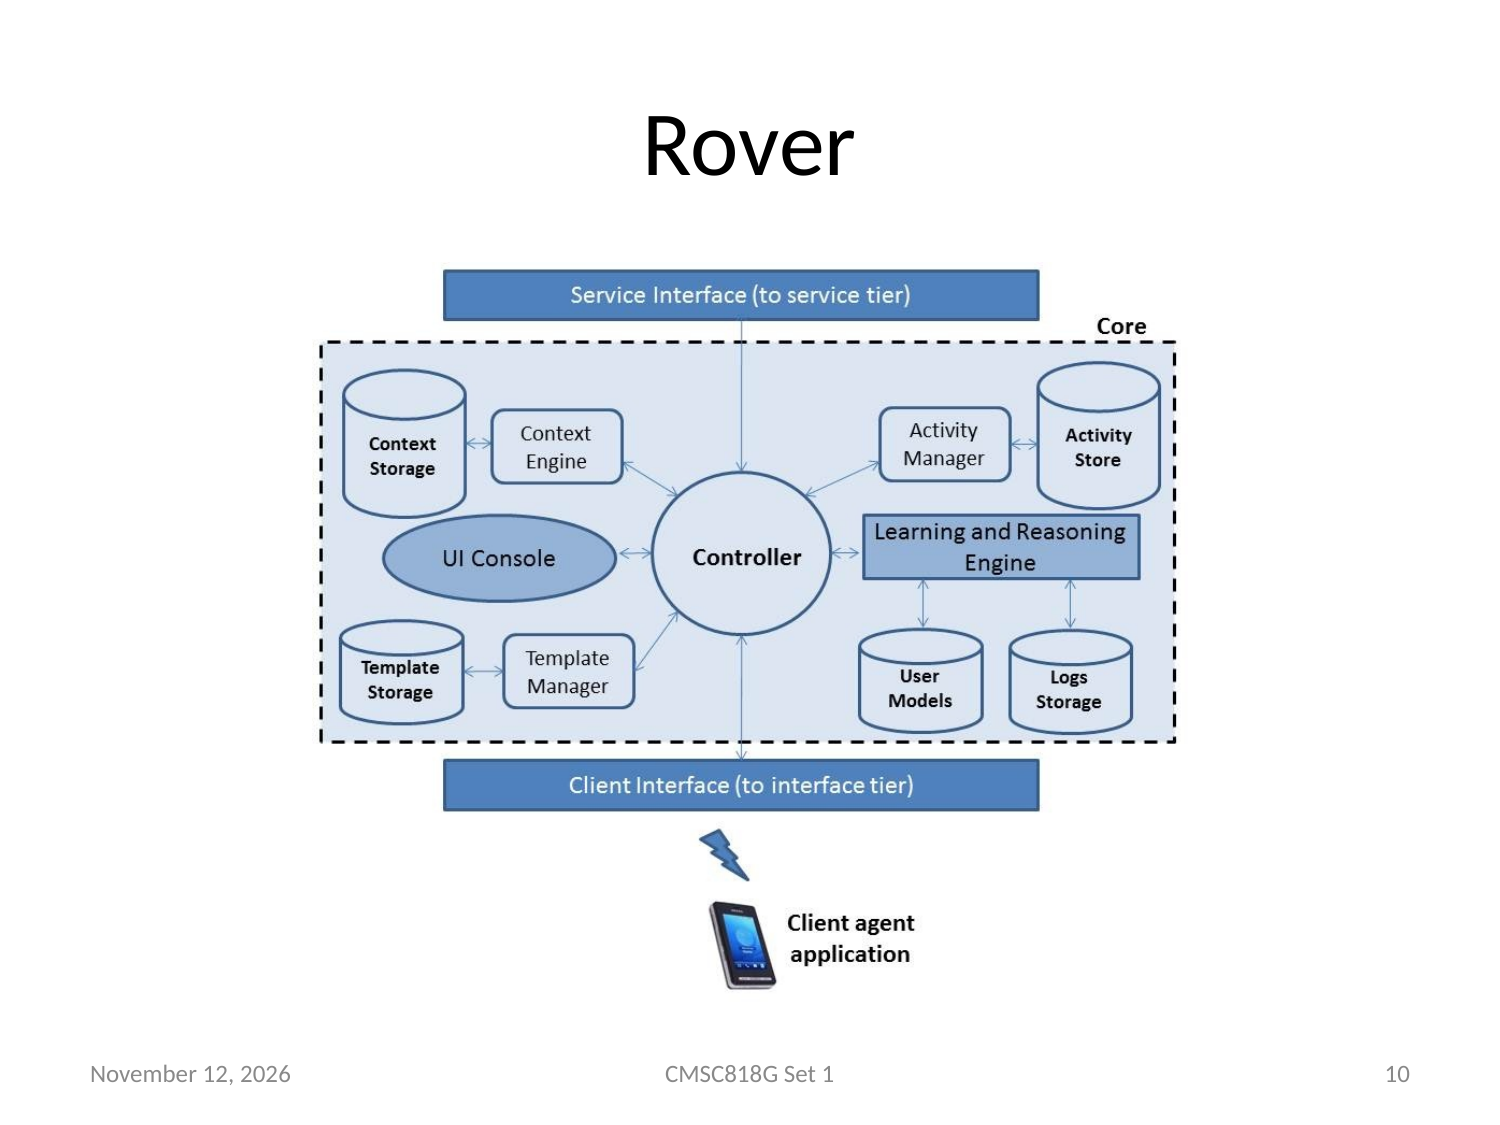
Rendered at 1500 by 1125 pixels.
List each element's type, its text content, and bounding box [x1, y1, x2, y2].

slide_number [75, 1042, 425, 1103]
footer CMSC818G Set 1 [512, 1042, 988, 1103]
slide_number 10 [1074, 1042, 1425, 1103]
title Rover [75, 45, 1425, 233]
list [312, 262, 1188, 1005]
